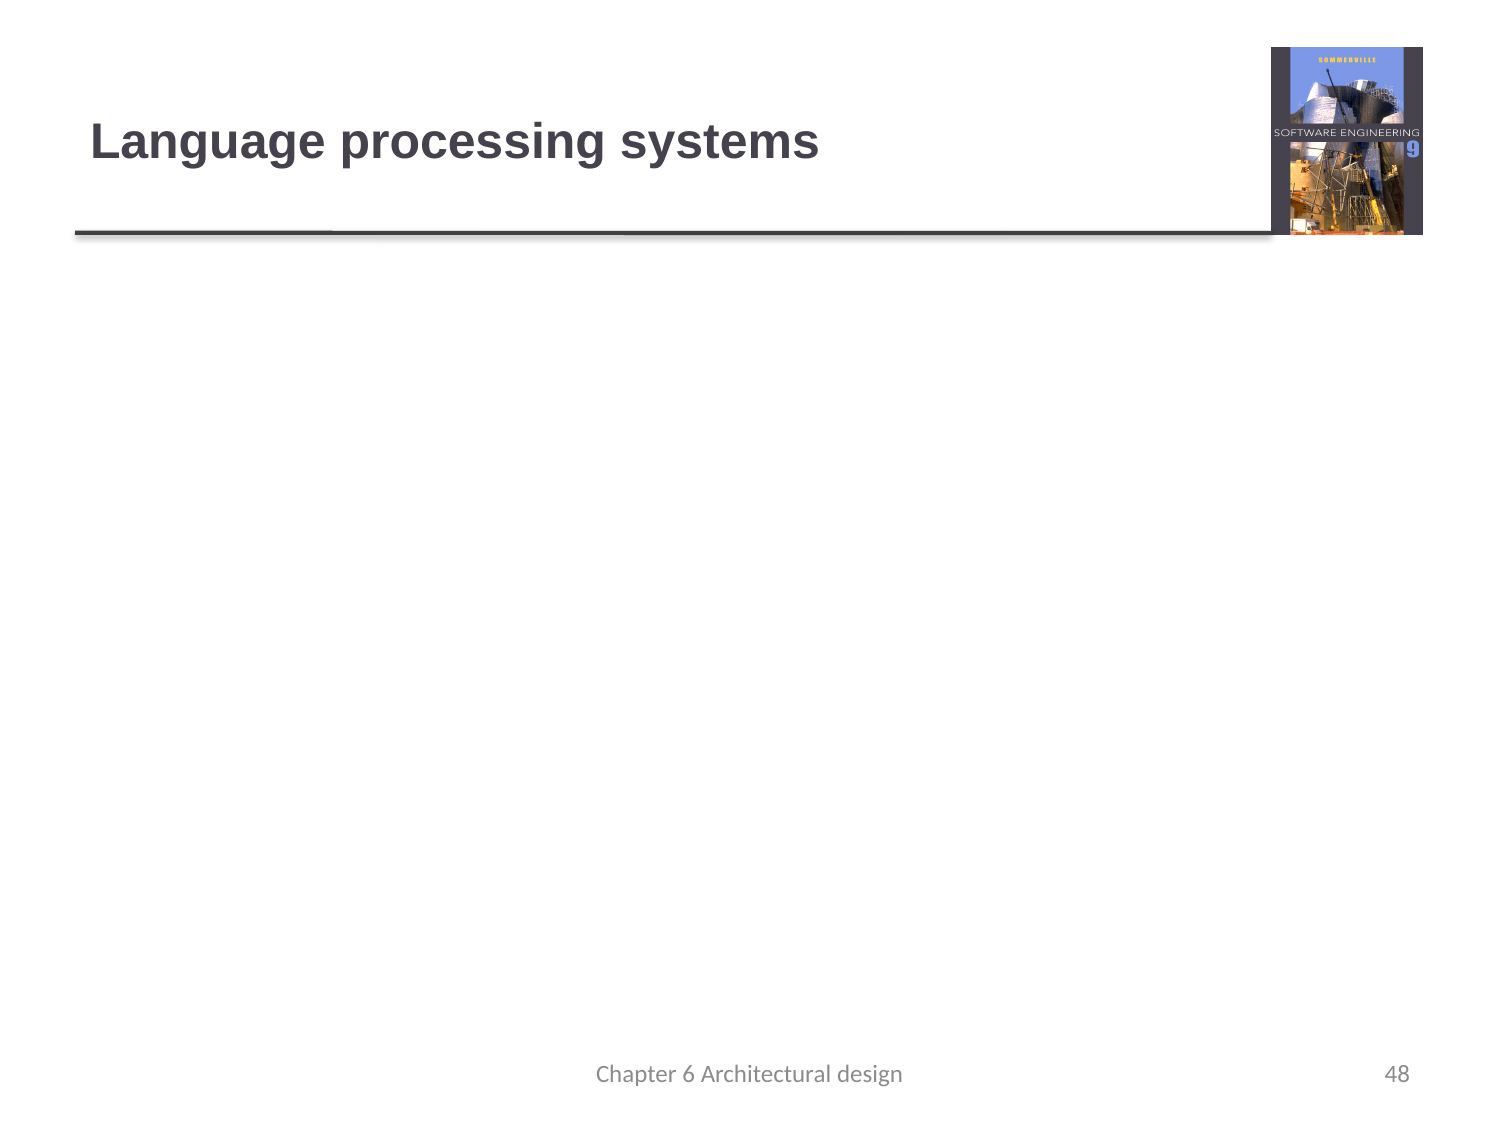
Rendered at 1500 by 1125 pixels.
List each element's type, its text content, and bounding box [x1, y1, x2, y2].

footer Chapter 6 Architectural design [512, 1042, 988, 1103]
slide_number 48 [1074, 1042, 1425, 1103]
title Language processing systems [74, 44, 1272, 233]
picture [1272, 47, 1423, 235]
